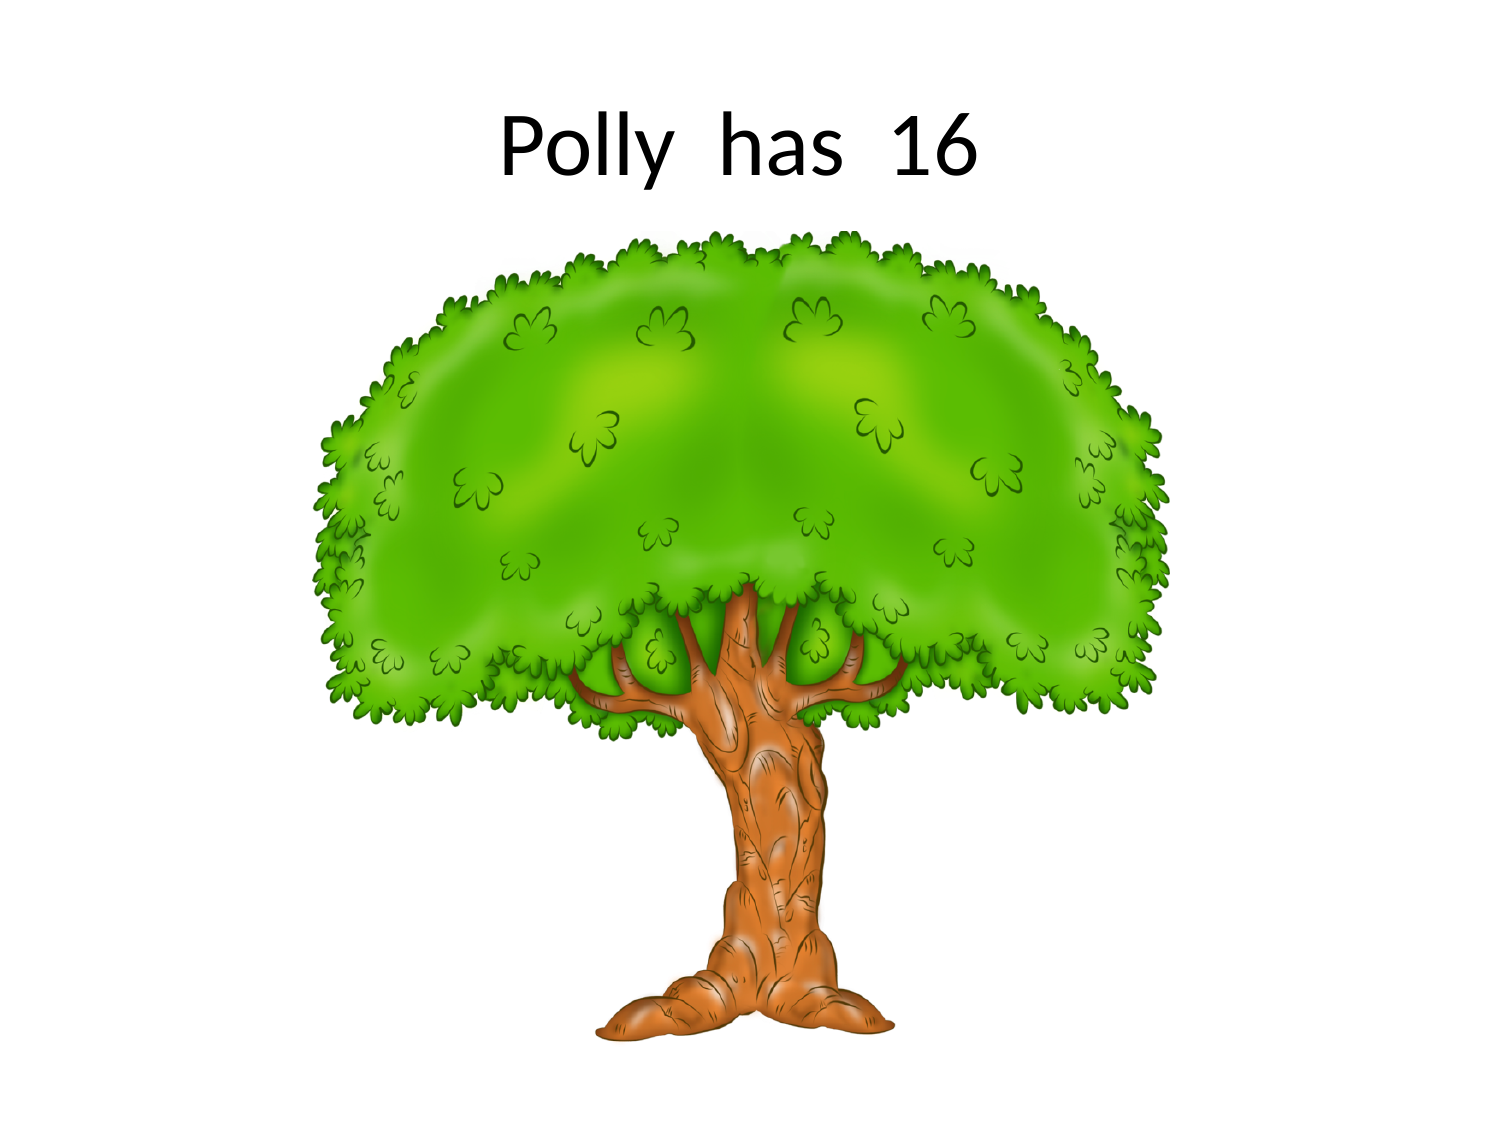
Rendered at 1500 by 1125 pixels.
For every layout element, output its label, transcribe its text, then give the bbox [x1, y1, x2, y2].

title Polly has 16 [75, 45, 1425, 233]
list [312, 231, 1170, 1047]
